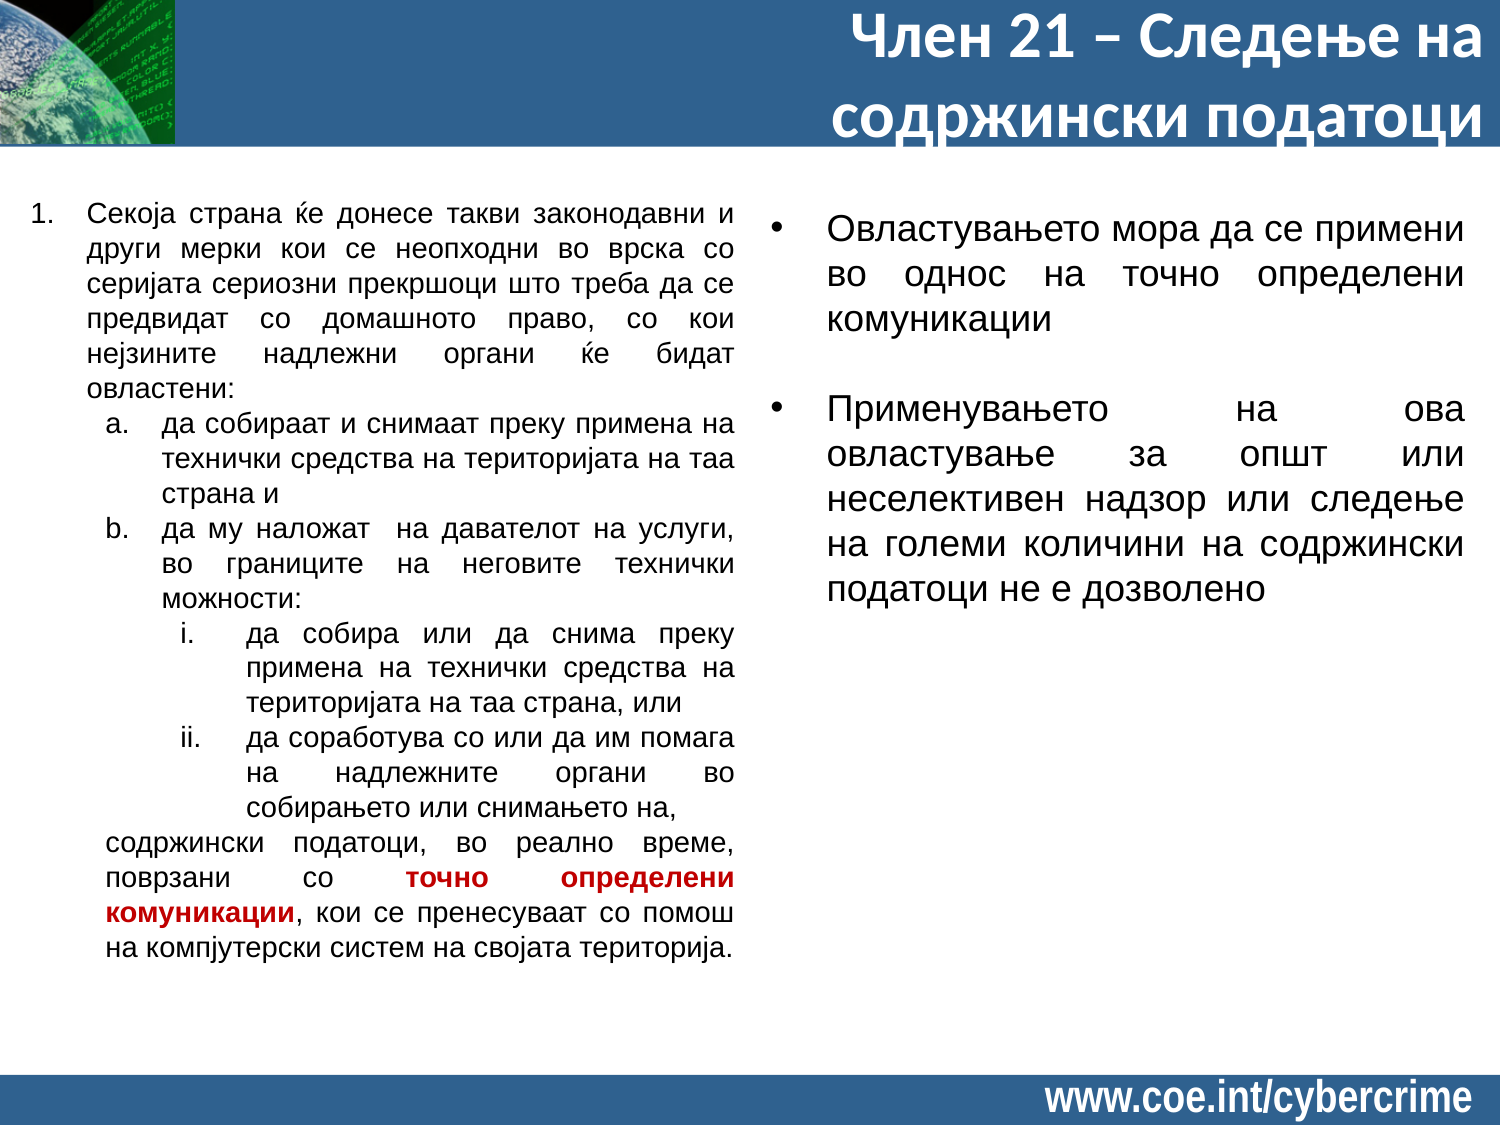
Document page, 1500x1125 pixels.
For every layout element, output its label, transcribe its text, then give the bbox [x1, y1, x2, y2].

text_box Член 21 – Следење на содржински податоци [177, 0, 1500, 149]
text_box [0, 1073, 1030, 1125]
text_box Секоја страна ќе донесе такви законодавни и други мерки кои се неопходни во врска со серијата сериозни прекршоци што треба да се предвидат со домашното право, со кои нејзините надлежни органи ќе бидат овластени: да собираат и снимаат преку примена на технички средства на територијата на таа страна и да му наложат на давателот на услуги, во границите на неговите технички можности: да собира или да снима преку примена на технички средства на територијата на таа страна, или да соработува со или да им помага на надлежните органи во собирањето или снимањето на, содржински податоци, во реално време, поврзани со точно определени комуникации, кои се пренесуваат со помош на компјутерски систем на својата територија. [15, 186, 750, 971]
picture [0, 0, 175, 144]
text_box www.coe.int/cybercrime [1030, 1059, 1500, 1125]
text_box Овластувањето мора да се примени во однос на точно определени комуникации Применувањето на ова овластување за општ или неселективен надзор или следење на големи количини на содржински податоци не е дозволено [755, 196, 1480, 616]
